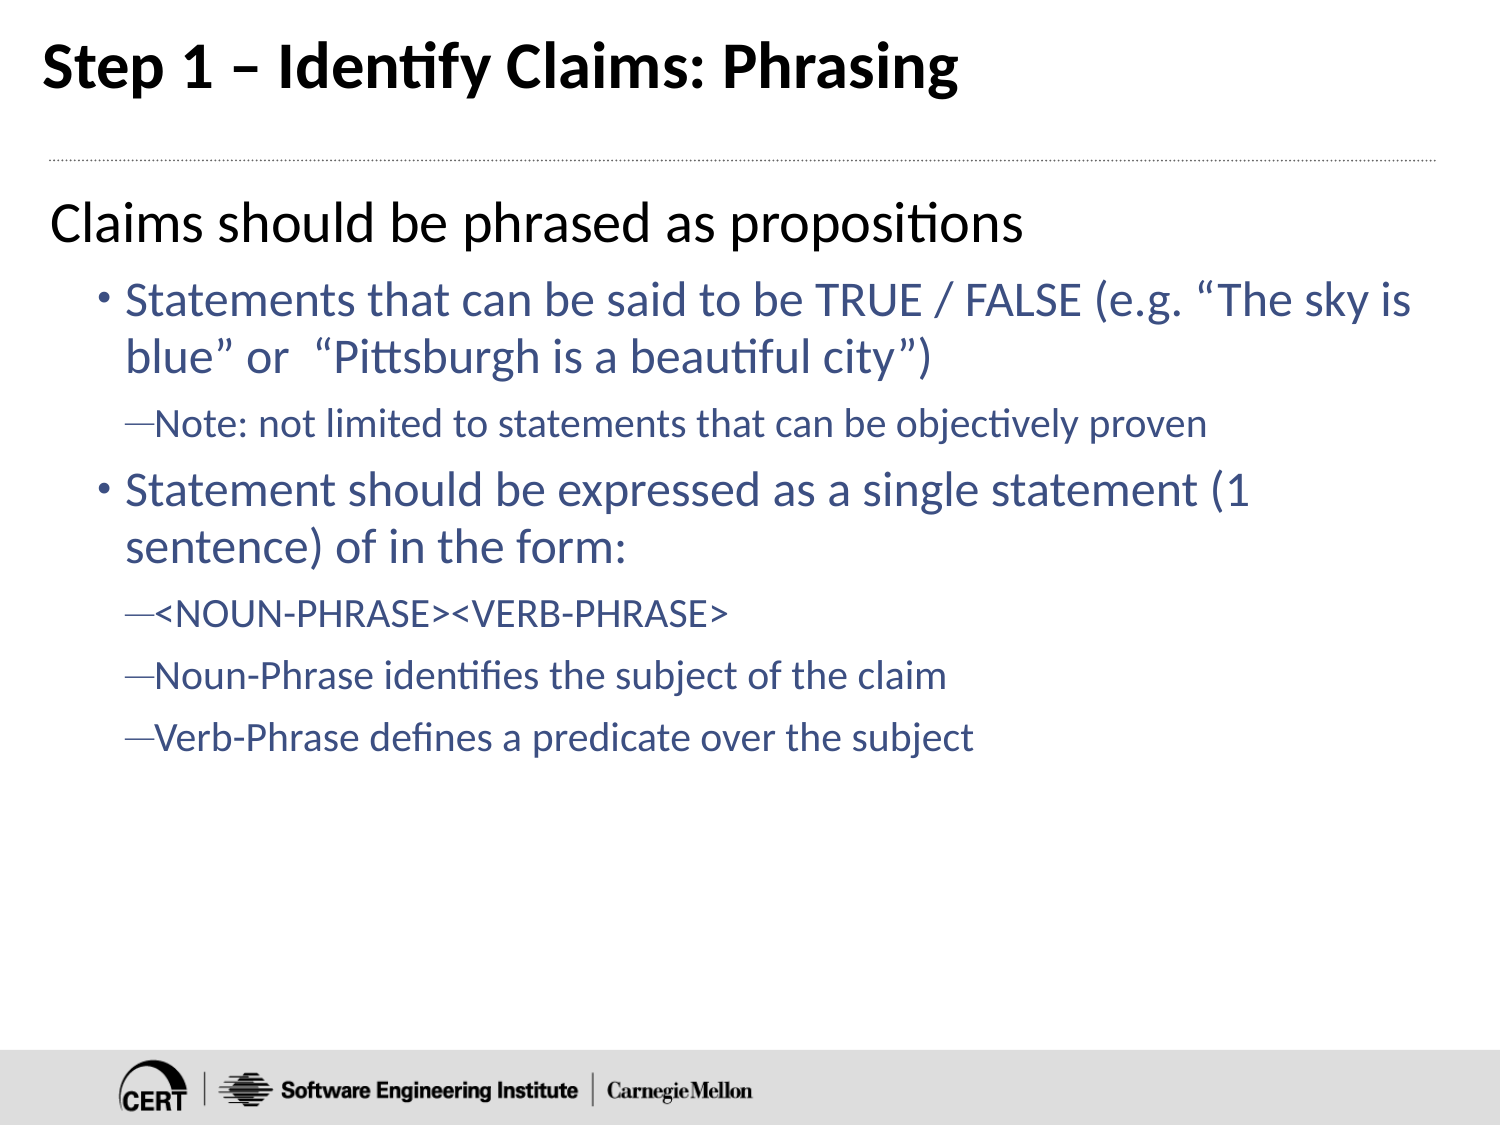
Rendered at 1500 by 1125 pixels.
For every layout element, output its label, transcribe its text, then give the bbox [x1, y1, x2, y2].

list Claims should be phrased as propositions Statements that can be said to be TRUE / FALSE (e.g. “The sky is blue” or “Pittsburgh is a beautiful city”) Note: not limited to statements that can be objectively proven Statement should be expressed as a single statement (1 sentence) of in the form: <NOUN-PHRASE><VERB-PHRASE> Noun-Phrase identifies the subject of the claim Verb-Phrase defines a predicate over the subject [49, 187, 1438, 1001]
title Step 1 – Identify Claims: Phrasing [42, 37, 1434, 155]
picture [102, 1056, 765, 1117]
